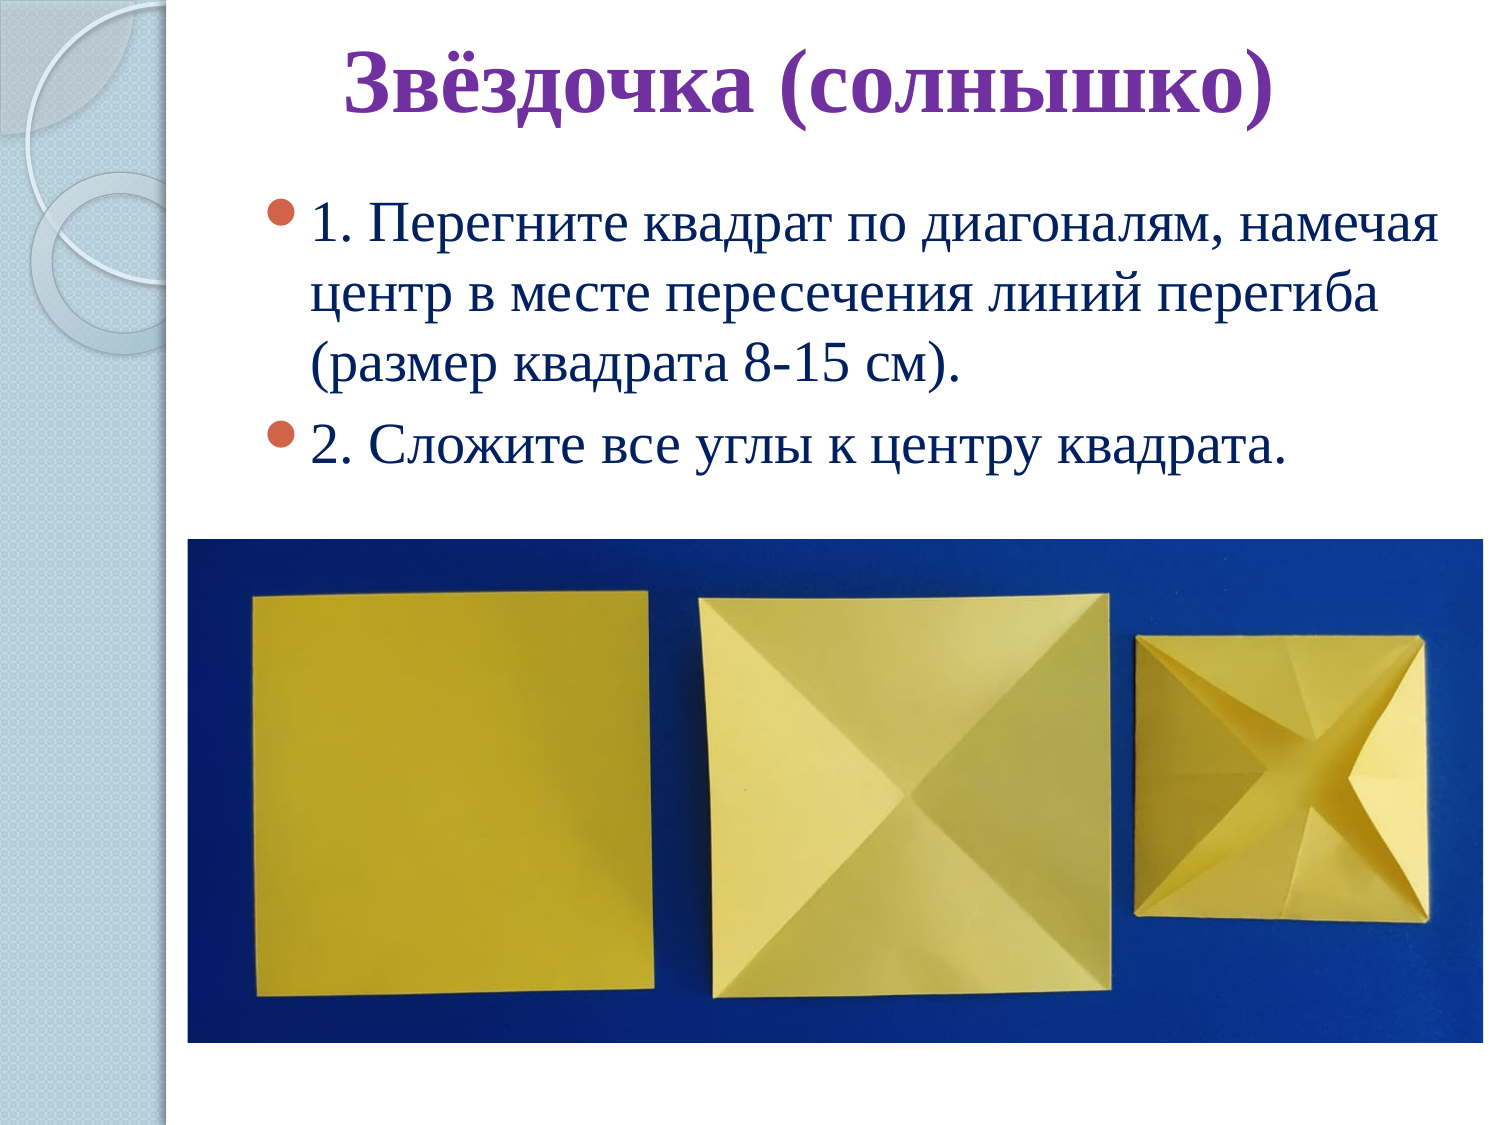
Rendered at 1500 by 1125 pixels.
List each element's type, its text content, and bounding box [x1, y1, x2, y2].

list 1. Перегните квадрат по диагоналям, намечая центр в месте пересечения линий перегиба (размер квадрата 8-15 см). 2. Сложите все углы к центру квадрата. [235, 175, 1466, 528]
picture [187, 538, 1484, 1044]
title Звёздочка (солнышко) [328, 0, 1360, 175]
